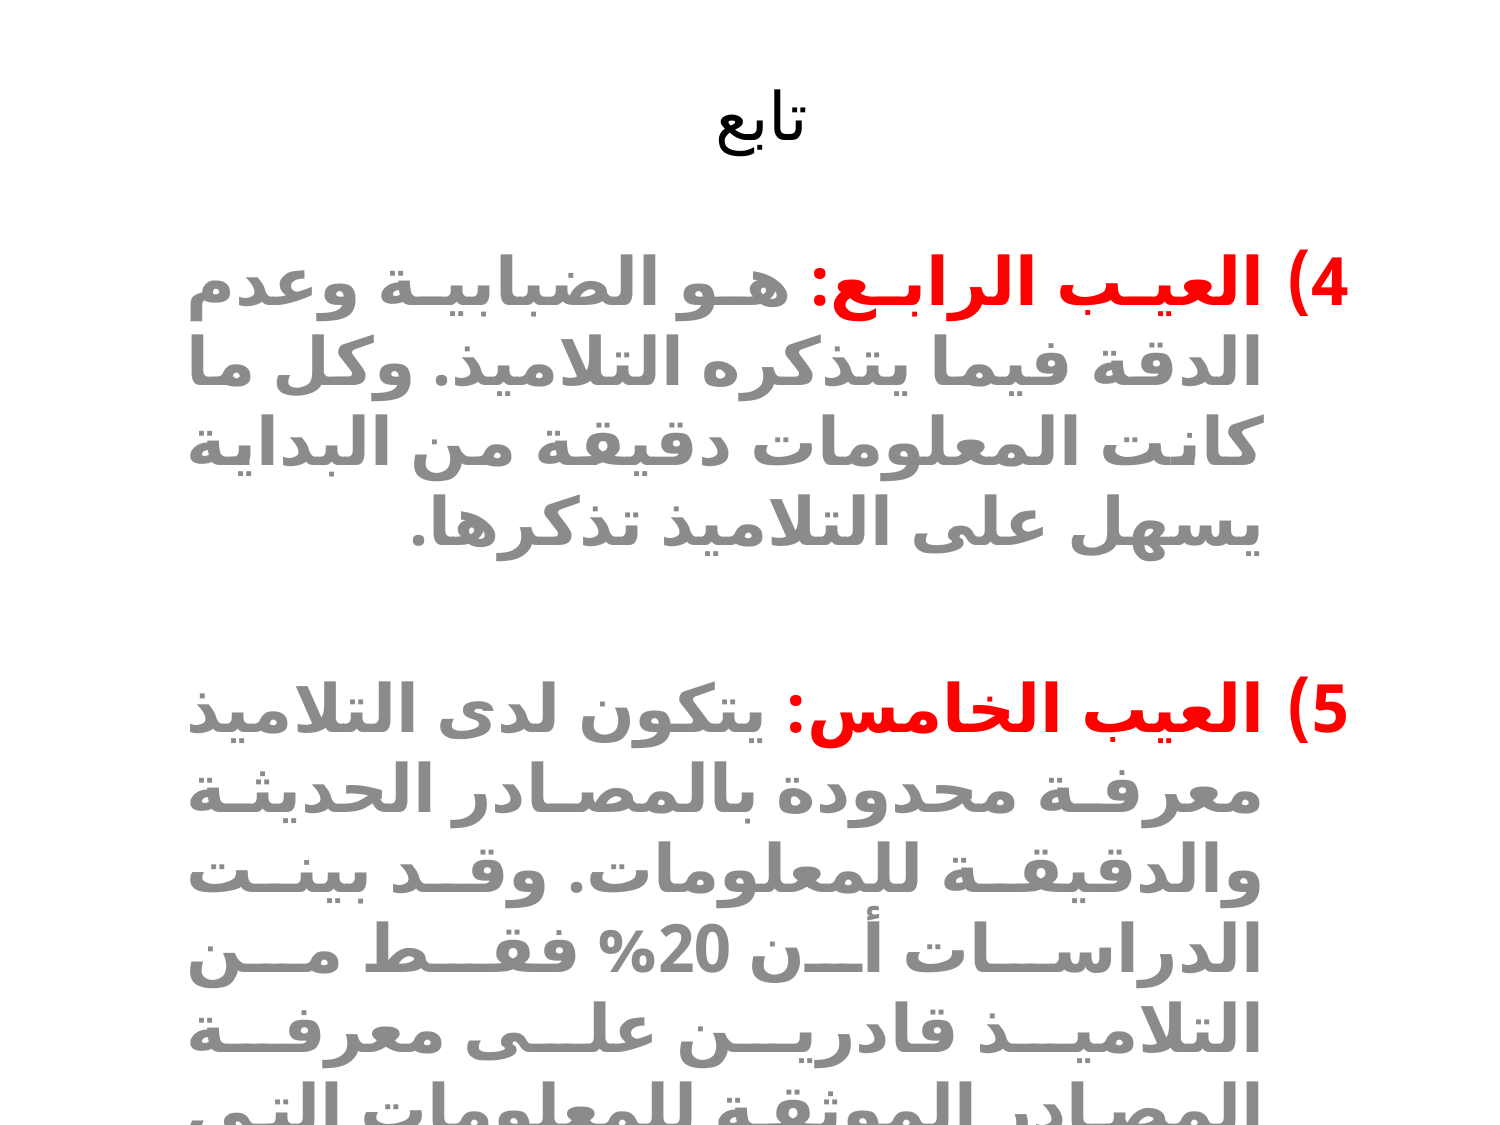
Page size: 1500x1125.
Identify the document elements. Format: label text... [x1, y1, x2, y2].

subtitle العيب الرابع: هو الضبابية وعدم الدقة فيما يتذكره التلاميذ. وكل ما كانت المعلومات دقيقة من البداية يسهل على التلاميذ تذكرها. العيب الخامس: يتكون لدى التلاميذ معرفة محدودة بالمصادر الحديثة والدقيقة للمعلومات. وقد بينت الدراسات أن 20% فقط من التلاميذ قادرين على معرفة المصادر الموثقة للمعلومات التي تعلموها. [171, 231, 1365, 1000]
title تابع [123, 78, 1399, 149]
